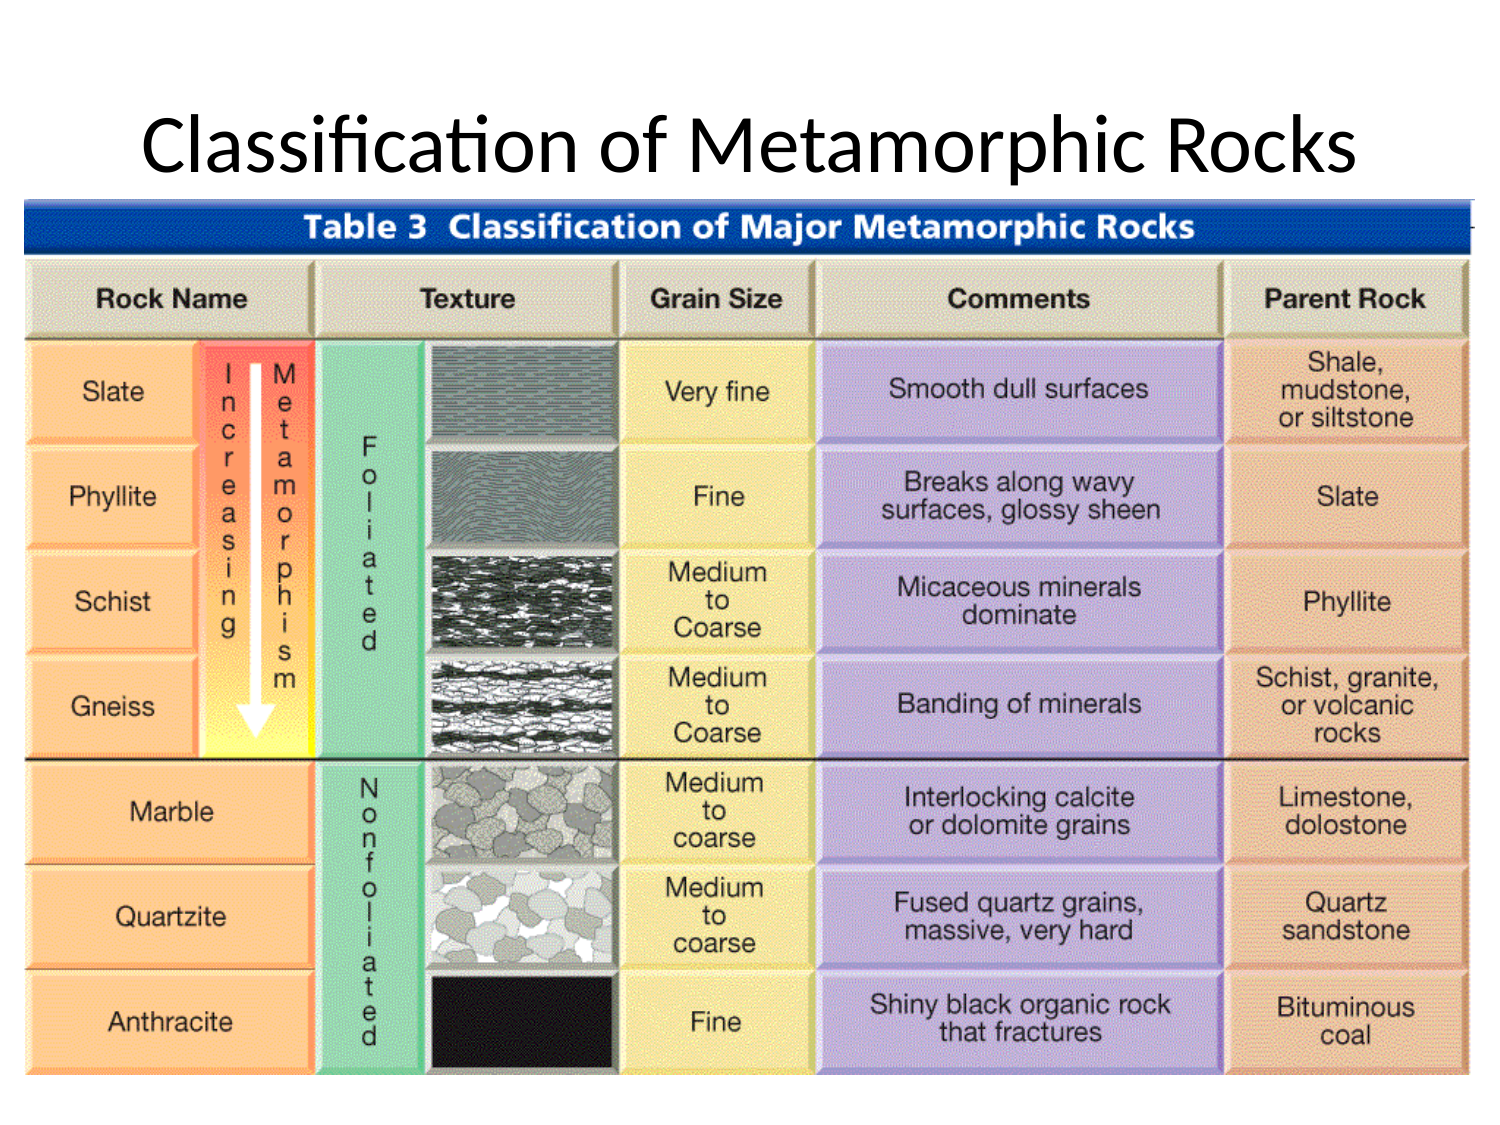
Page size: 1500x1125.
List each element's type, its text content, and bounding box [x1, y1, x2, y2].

title Classification of Metamorphic Rocks [75, 45, 1425, 198]
picture [24, 199, 1476, 1076]
